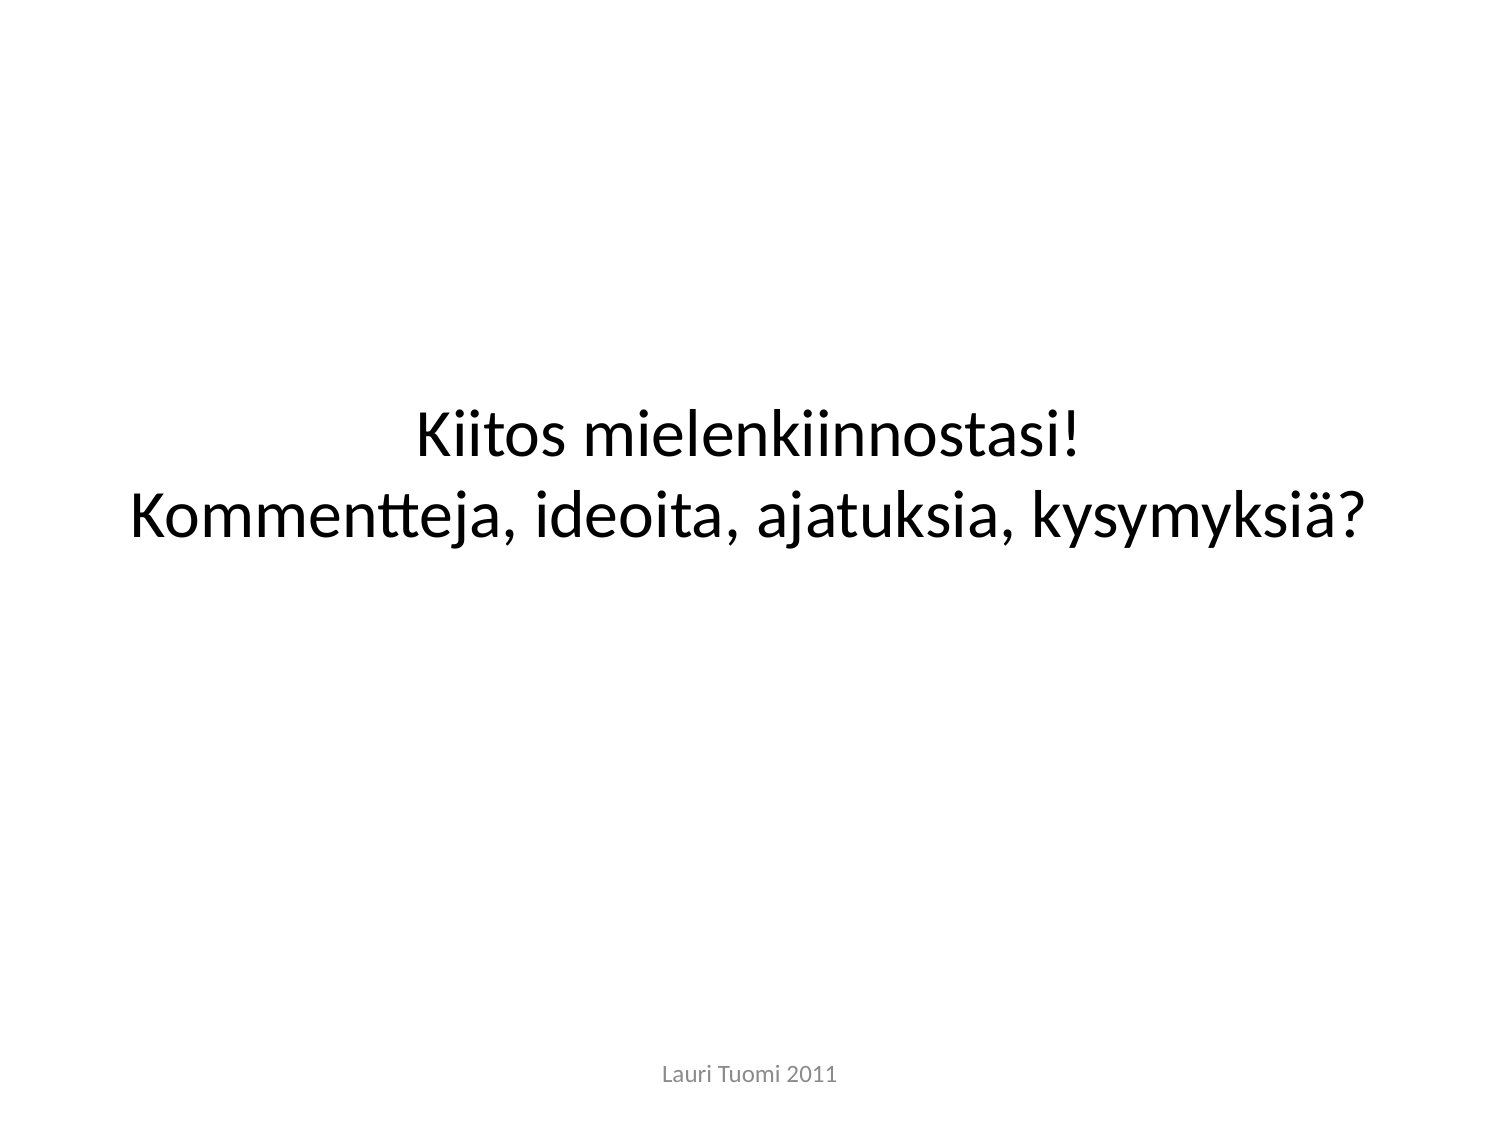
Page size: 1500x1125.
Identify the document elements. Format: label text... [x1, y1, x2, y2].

title Kiitos mielenkiinnostasi! Kommentteja, ideoita, ajatuksia, kysymyksiä? [112, 349, 1388, 591]
footer Lauri Tuomi 2011 [512, 1042, 988, 1103]
